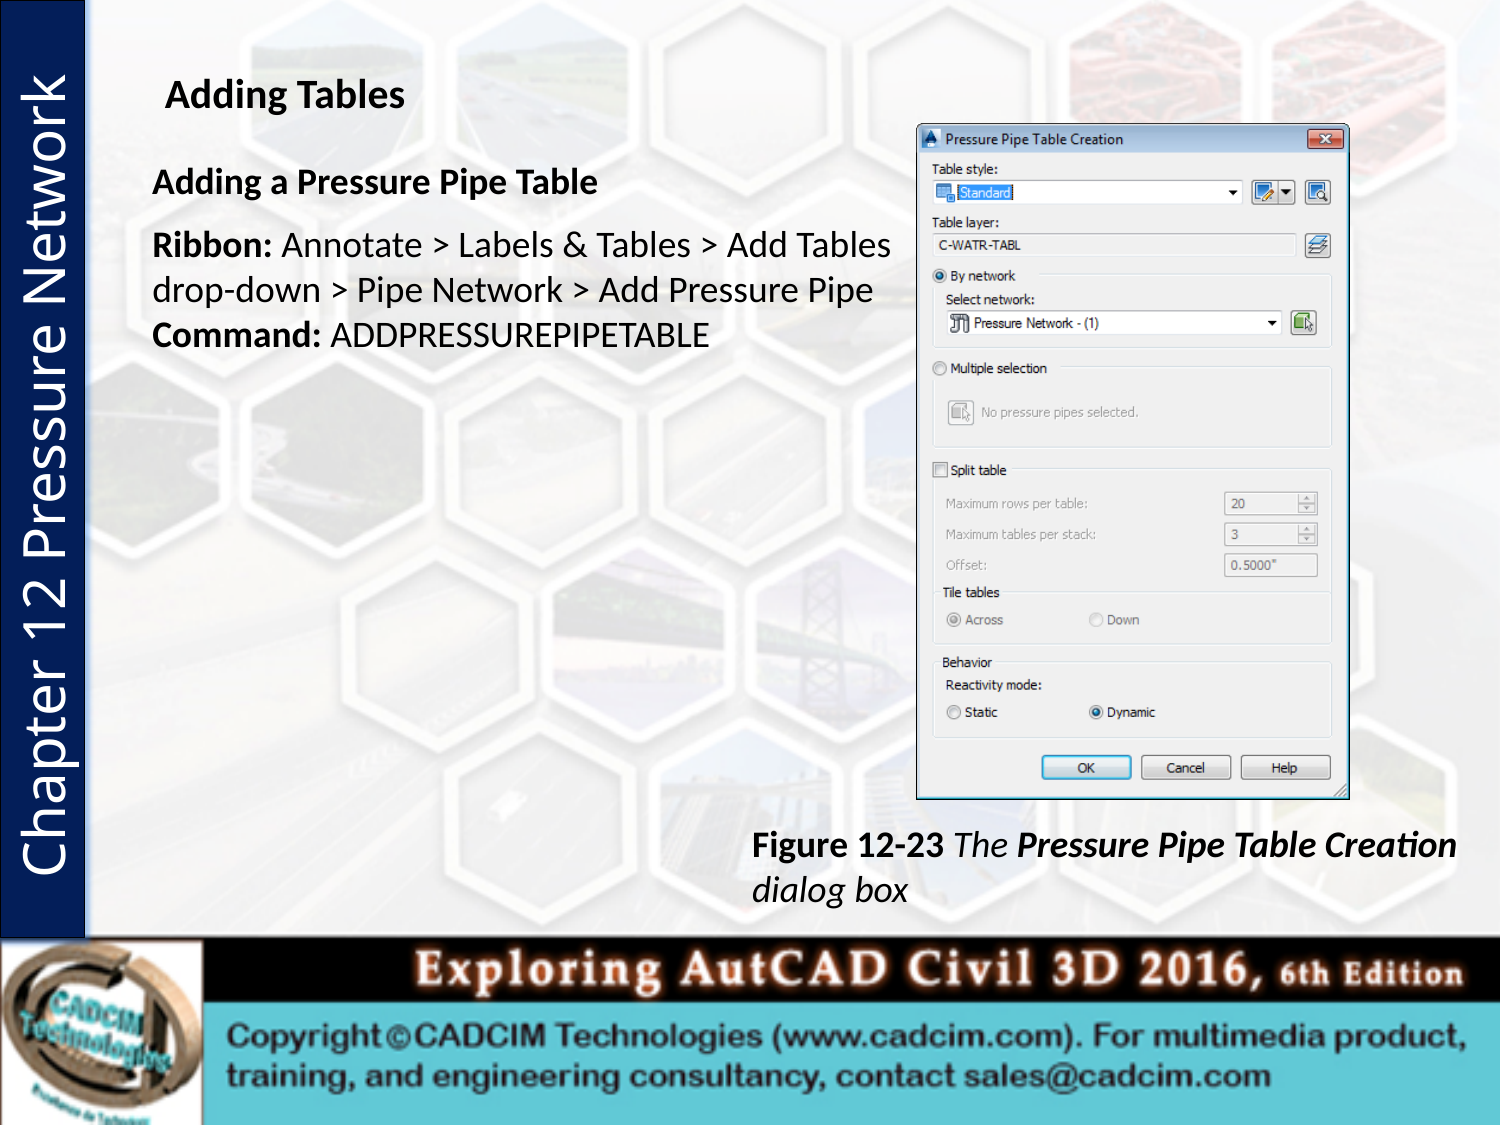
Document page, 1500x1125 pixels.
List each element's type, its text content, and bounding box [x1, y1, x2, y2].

picture [0, 0, 1500, 1125]
text_box Ribbon: Annotate > Labels & Tables > Add Tables drop-down > Pipe Network > Add Pressure Pipe Command: ADDPRESSUREPIPETABLE [137, 212, 910, 363]
text_box Figure 12-23 The Pressure Pipe Table Creation dialog box [737, 812, 1475, 918]
text_box Adding a Pressure Pipe Table [137, 149, 888, 210]
text_box Adding Tables [149, 59, 900, 125]
text_box Chapter 12 Pressure Network [0, 0, 85, 938]
